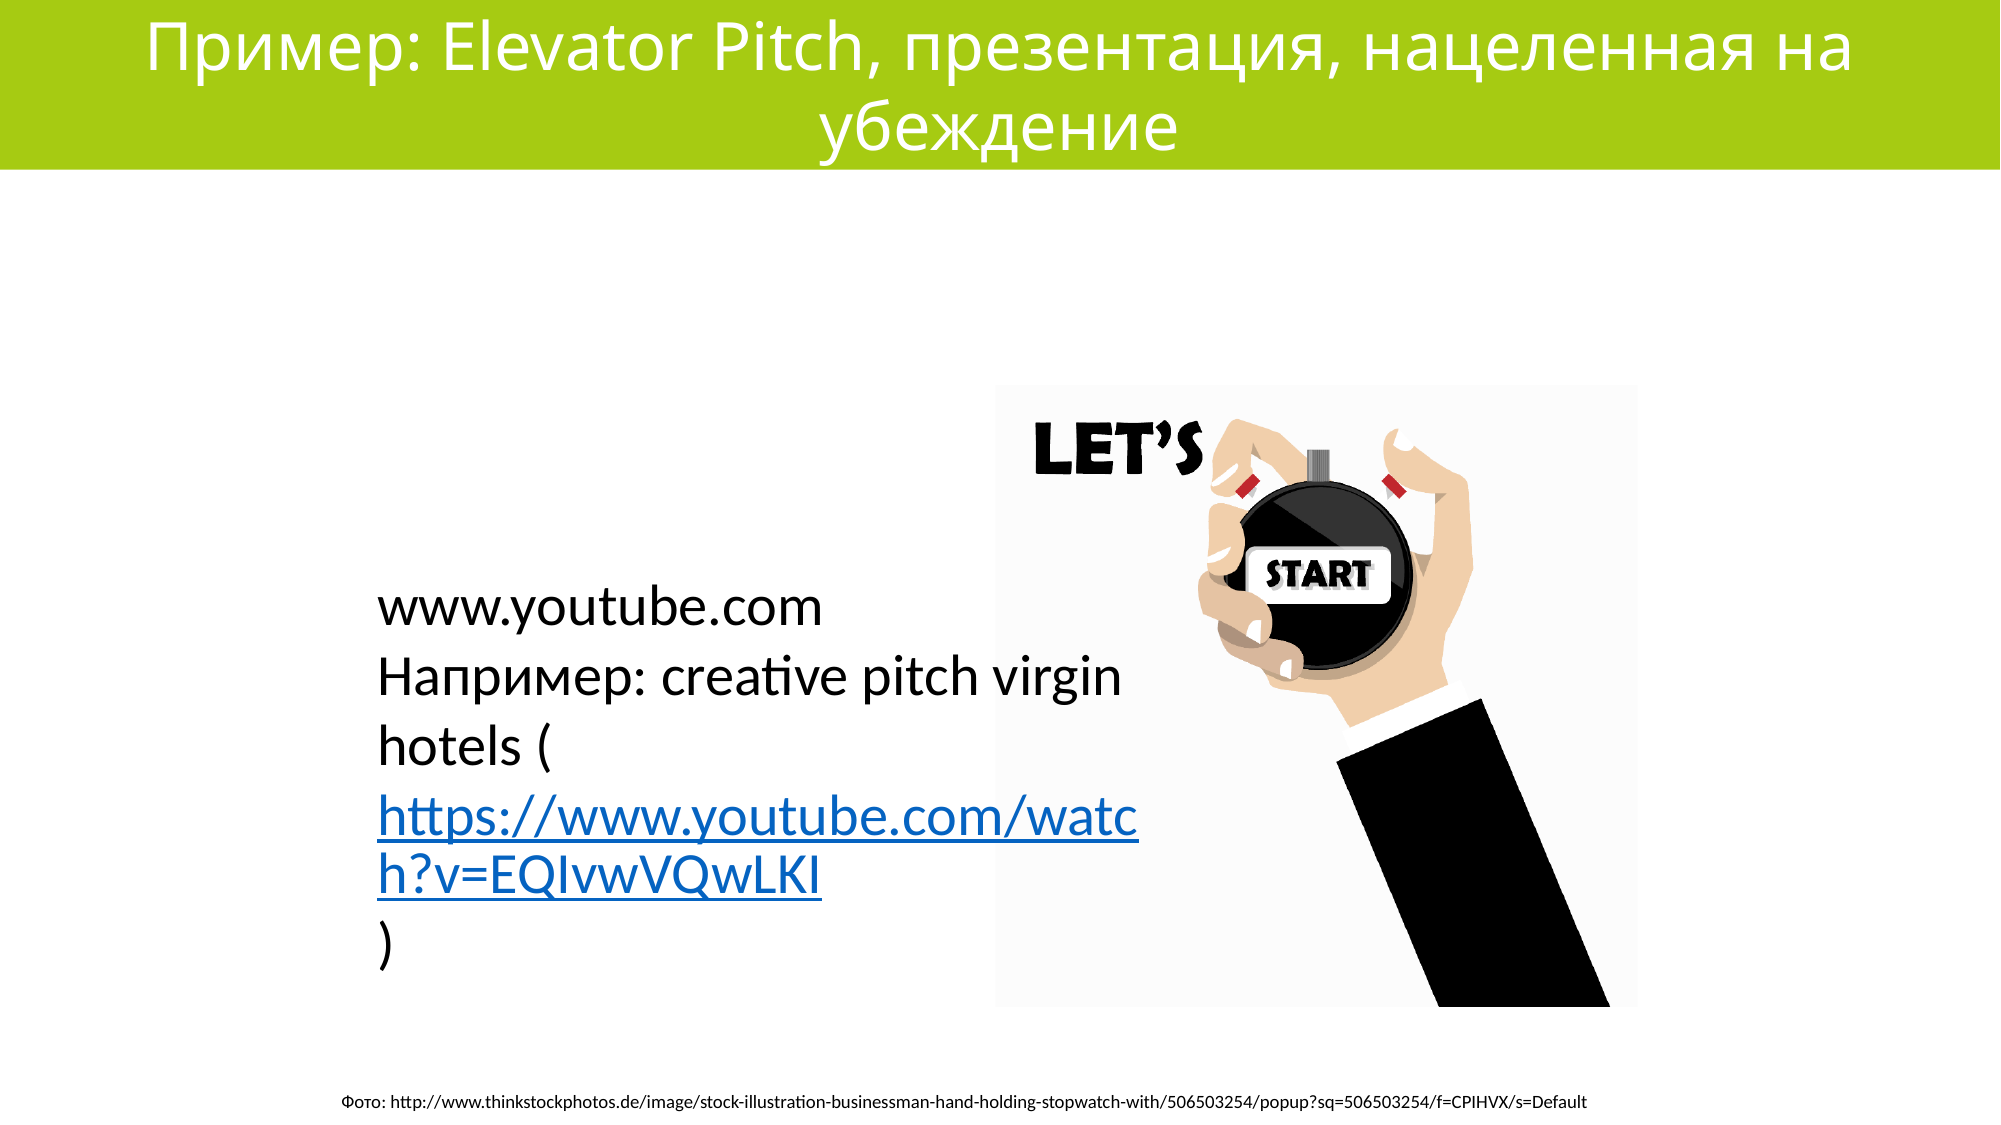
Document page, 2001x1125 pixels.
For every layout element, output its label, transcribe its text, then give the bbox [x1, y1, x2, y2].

text_box Фото: http://www.thinkstockphotos.de/image/stock-illustration-businessman-hand-holding-stopwatch-with/506503254/popup?sq=506503254/f=CPIHVX/s=Default [326, 1082, 1674, 1120]
text_box www.youtube.com Например: creative pitch virgin hotels (https://www.youtube.com/watch?v=EQIvwVQwLKI) [362, 559, 995, 995]
picture [995, 385, 1638, 1007]
text_box [285, 186, 1715, 1125]
text_box Пример: Elevator Pitch, презентация, нацеленная на убеждение [0, 0, 2000, 171]
